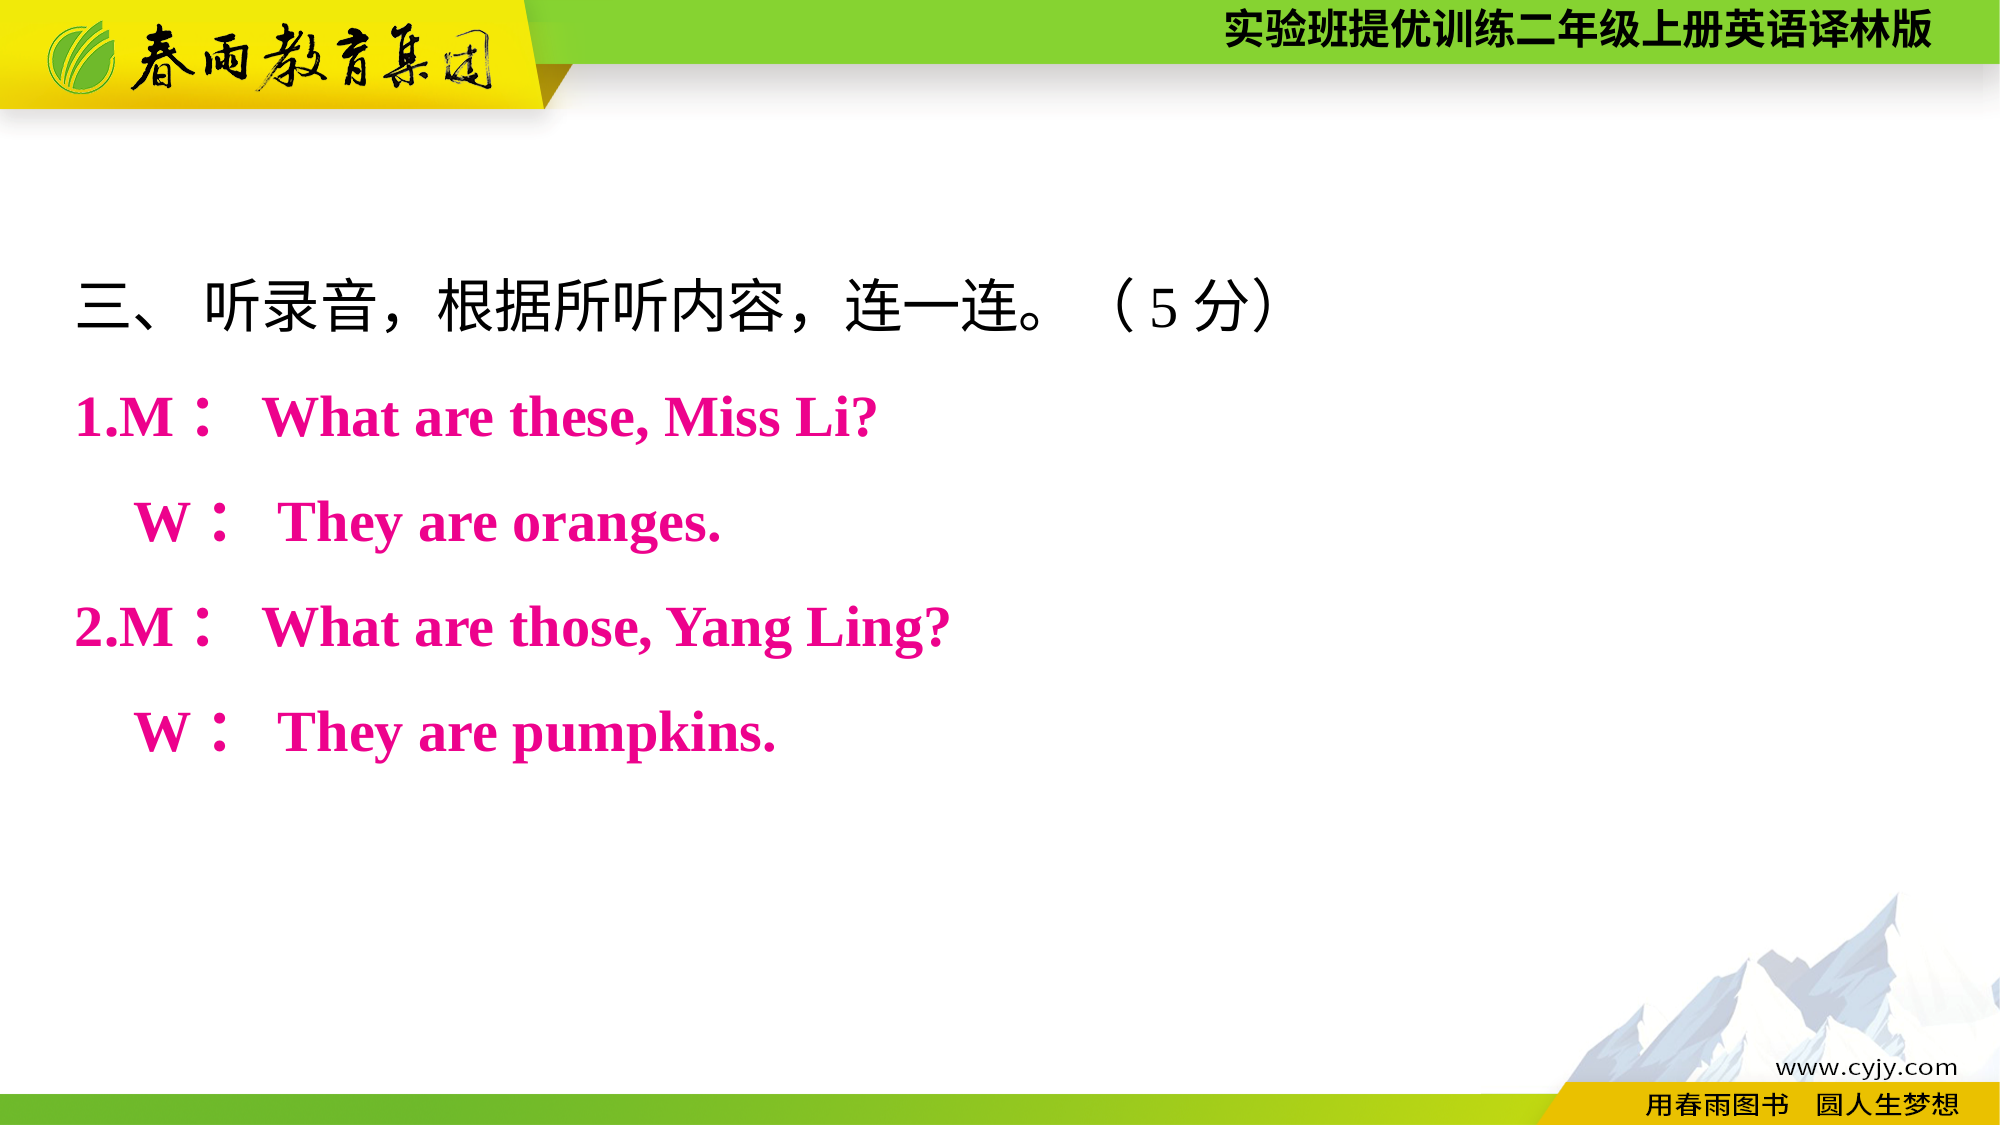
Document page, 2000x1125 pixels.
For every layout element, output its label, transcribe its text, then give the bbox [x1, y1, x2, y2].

picture [0, 0, 2000, 1125]
text_box 1.M：What are these, Miss Li? W：They are oranges. 2.M：What are those, Yang Ling? W：They are pumpkins. [59, 335, 1944, 771]
list 三、 听录音，根据所听内容，连一连。（5分） [59, 226, 1944, 335]
